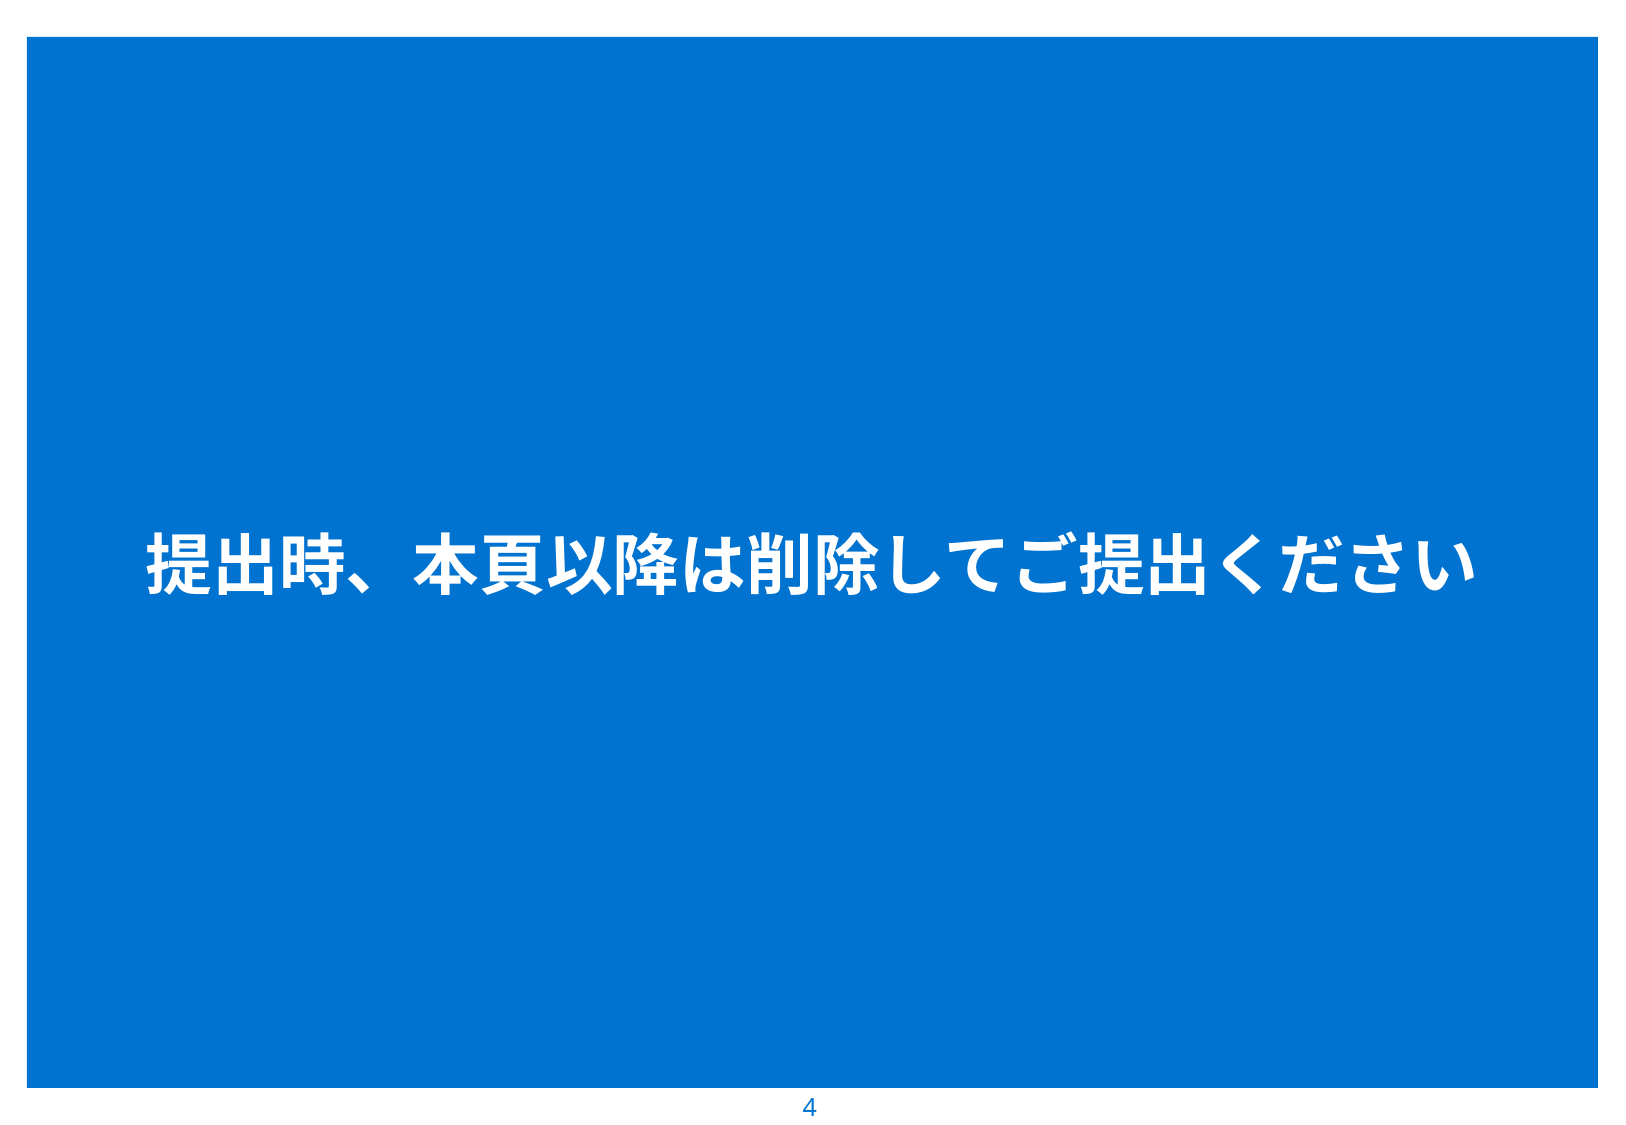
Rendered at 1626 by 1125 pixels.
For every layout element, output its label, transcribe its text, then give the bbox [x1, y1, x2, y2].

text_box 提出時、本頁以降は削除してご提出ください [26, 36, 1599, 1089]
